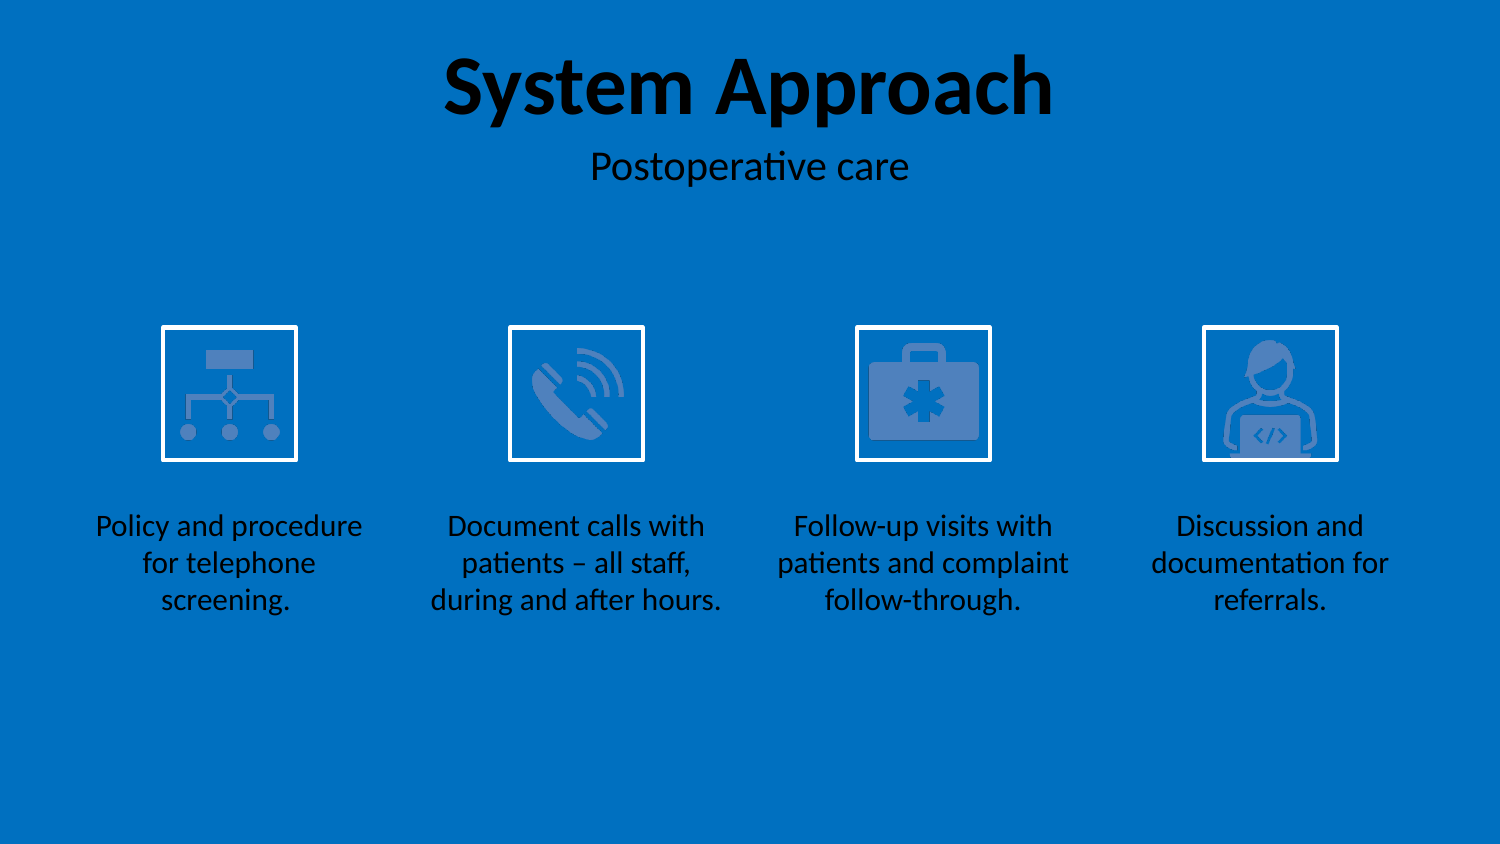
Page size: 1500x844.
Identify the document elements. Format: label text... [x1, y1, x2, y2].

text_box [74, 196, 1426, 754]
text_box System Approach Postoperative care [74, 33, 1425, 196]
